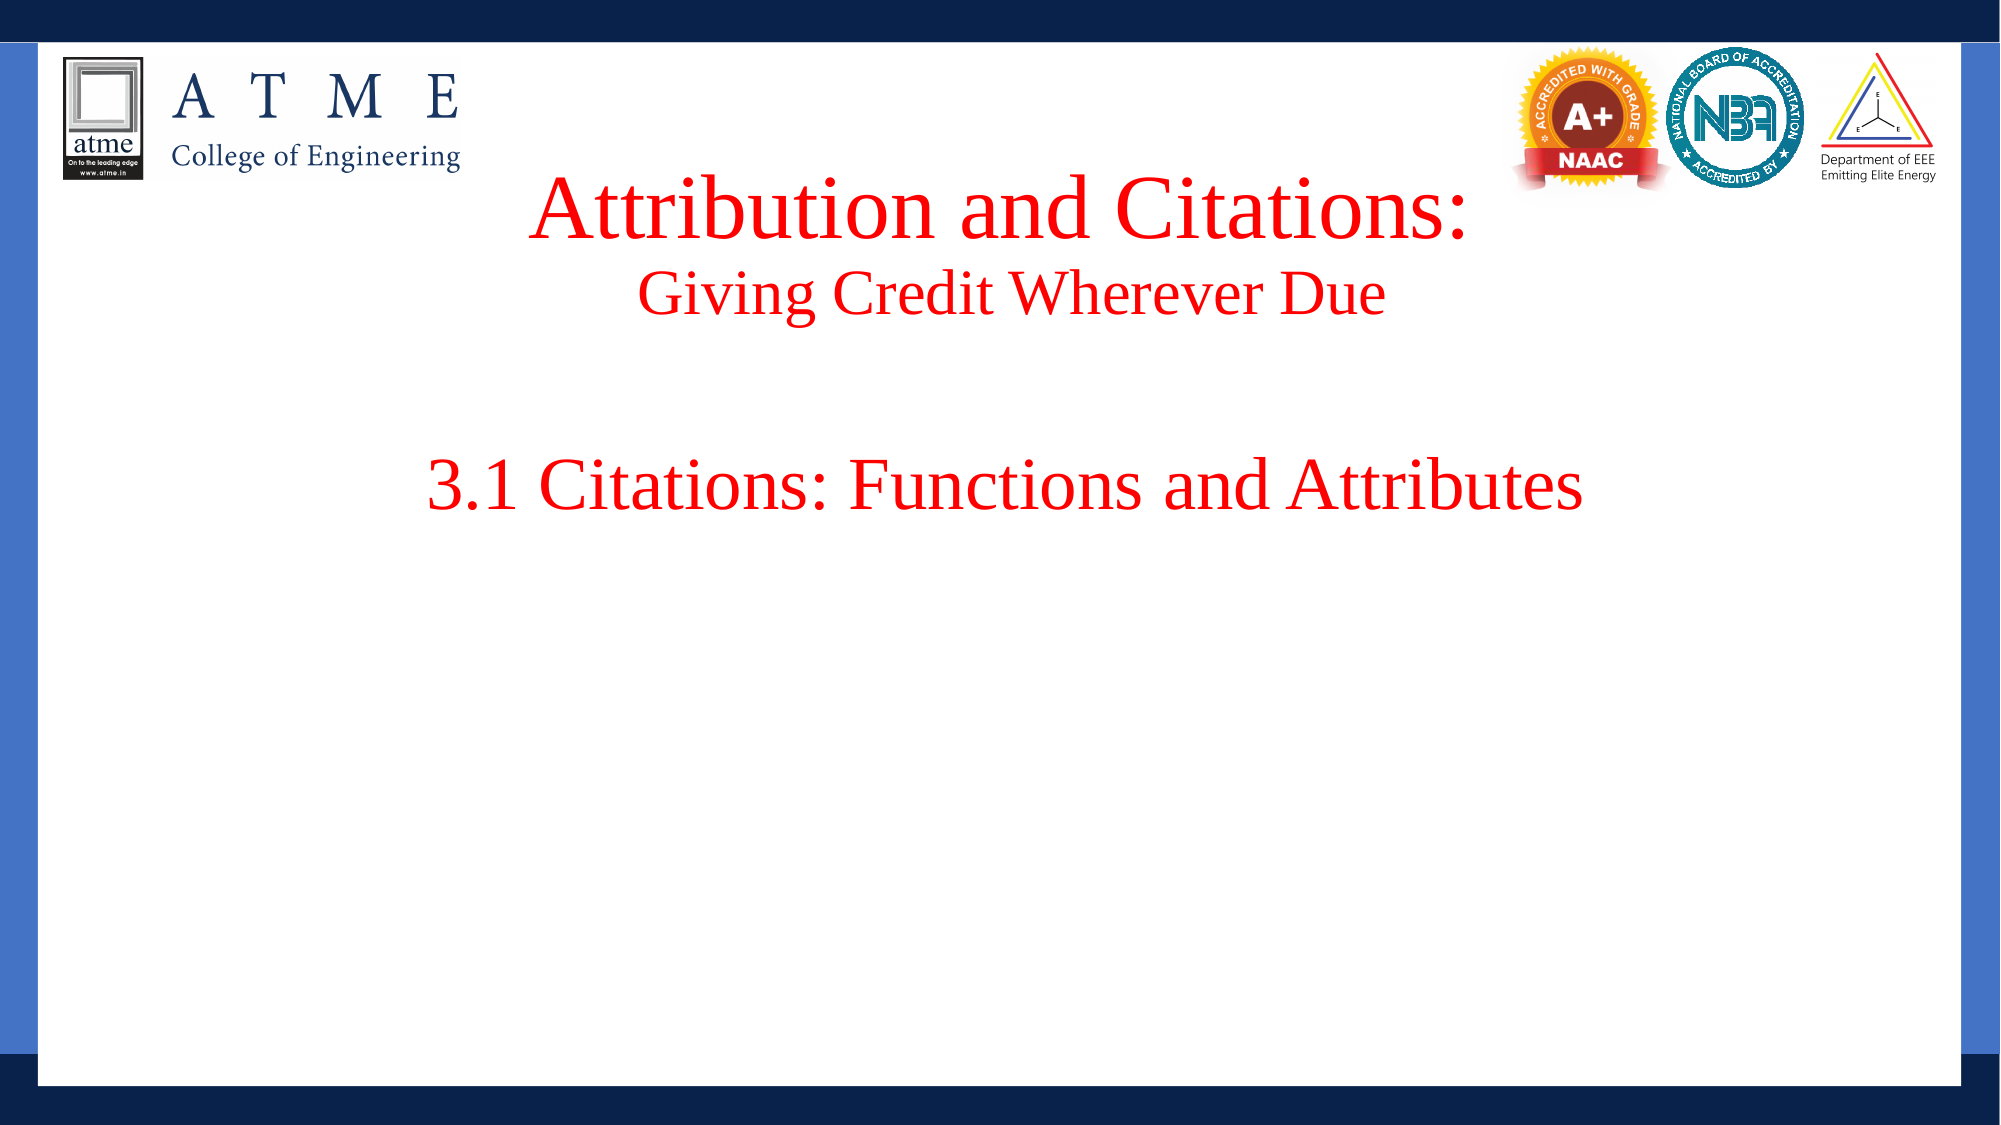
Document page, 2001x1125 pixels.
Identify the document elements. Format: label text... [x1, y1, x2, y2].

picture [0, 1054, 2000, 1125]
picture [63, 57, 461, 180]
picture [1666, 47, 1804, 188]
picture [1531, 60, 1651, 149]
title Attribution and Citations: Giving Credit Wherever Due [337, 149, 1688, 338]
picture [1815, 49, 1939, 184]
list 3.1 Citations: Functions and Attributes [324, 437, 1688, 538]
picture [0, 0, 2000, 43]
